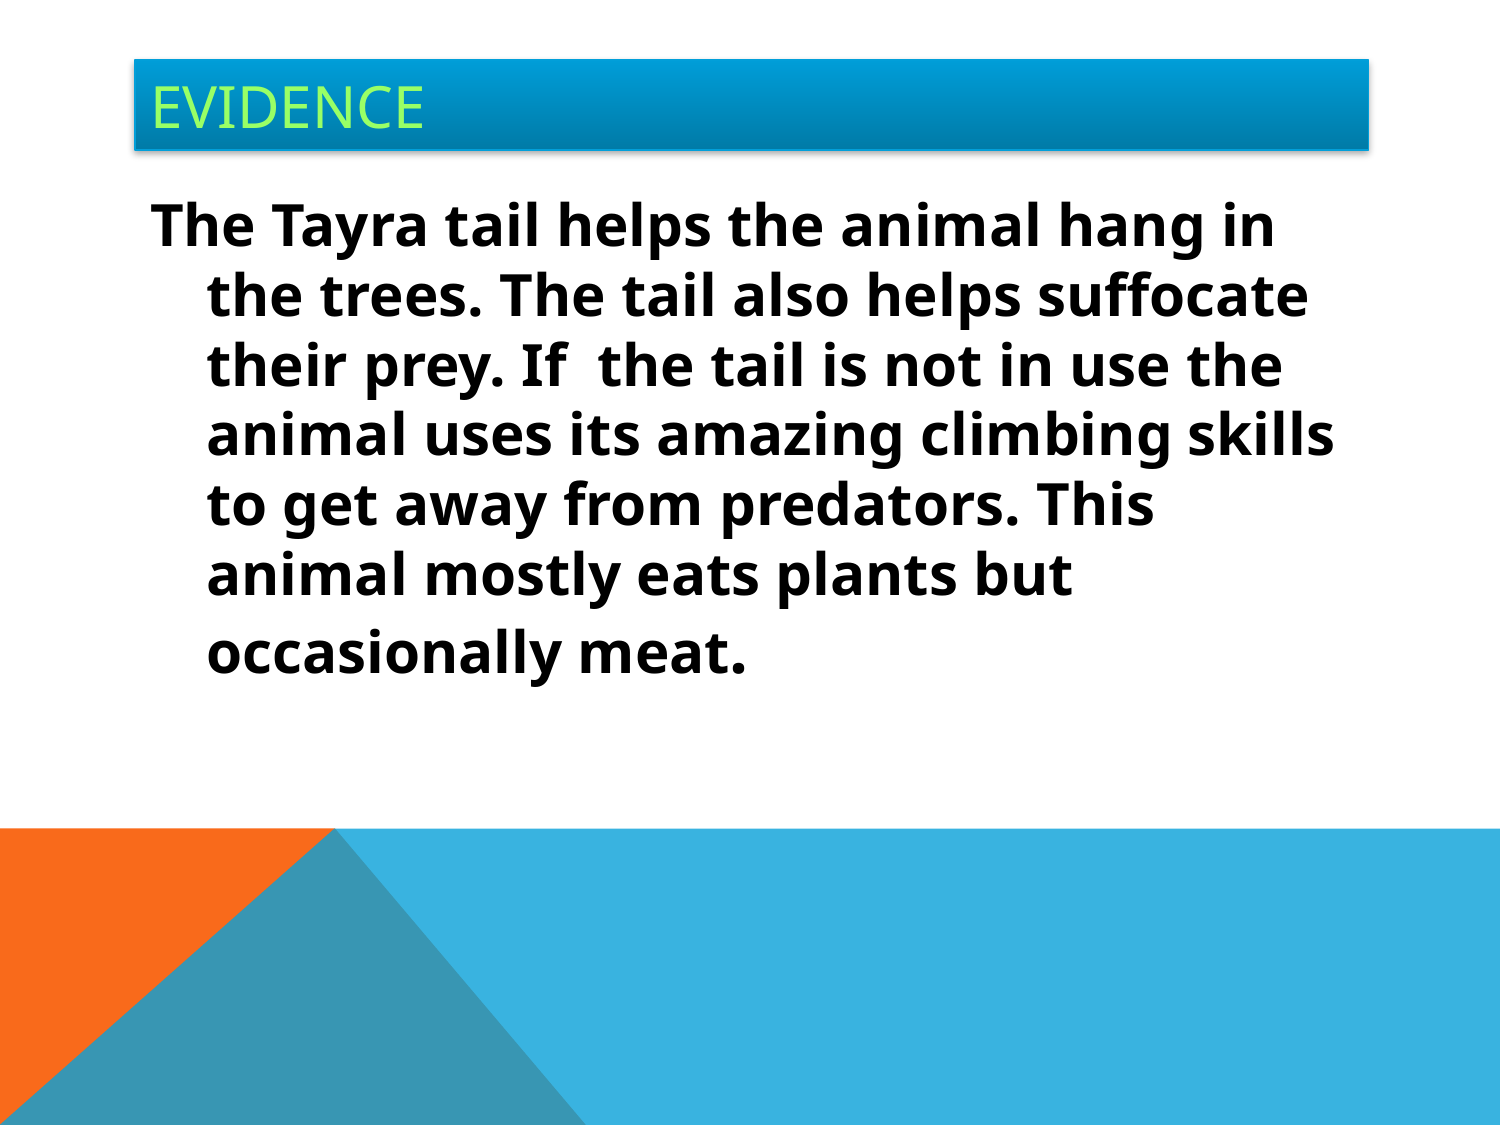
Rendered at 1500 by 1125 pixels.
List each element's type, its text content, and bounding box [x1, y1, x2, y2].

title Evidence [134, 59, 1369, 151]
list The Tayra tail helps the animal hang in the trees. The tail also helps suffocate their prey. If the tail is not in use the animal uses its amazing climbing skills to get away from predators. This animal mostly eats plants but occasionally meat. [135, 180, 1369, 768]
